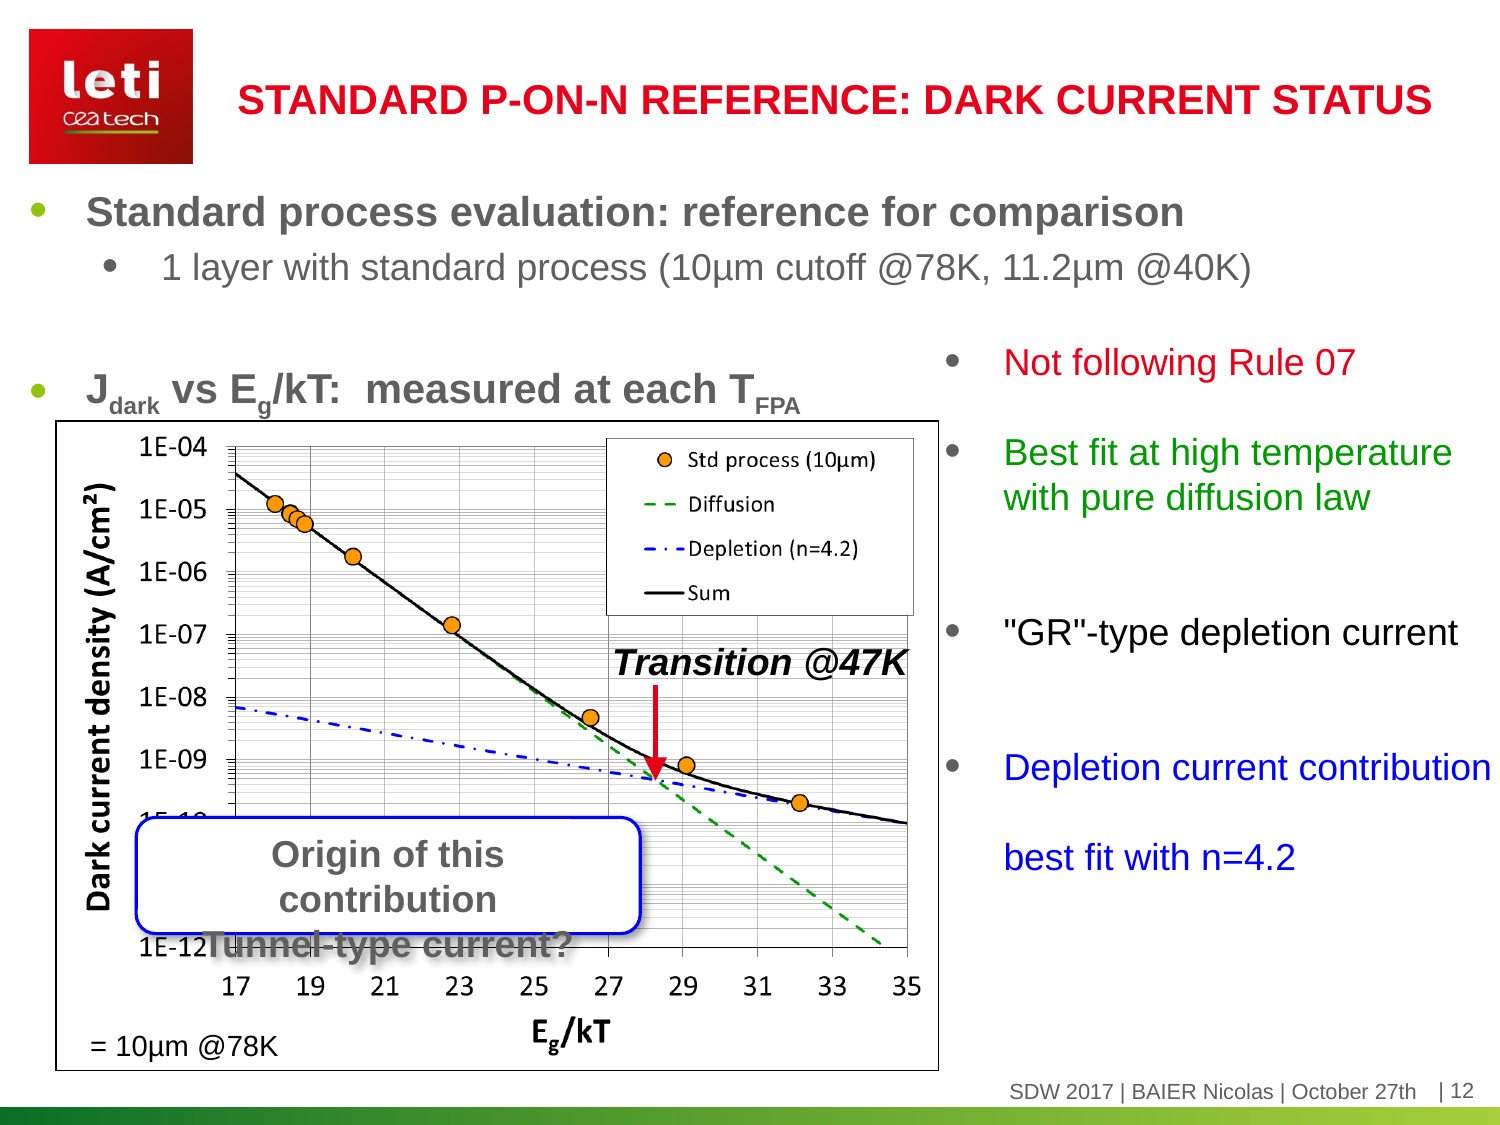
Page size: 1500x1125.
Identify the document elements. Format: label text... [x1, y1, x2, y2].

picture [54, 420, 940, 1071]
picture [29, 29, 193, 164]
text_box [596, 630, 925, 781]
title Standard p-on-n reference: dark current status [237, 30, 1443, 165]
footer SDW 2017 | BAIER Nicolas | October 27th [0, 1077, 1424, 1105]
